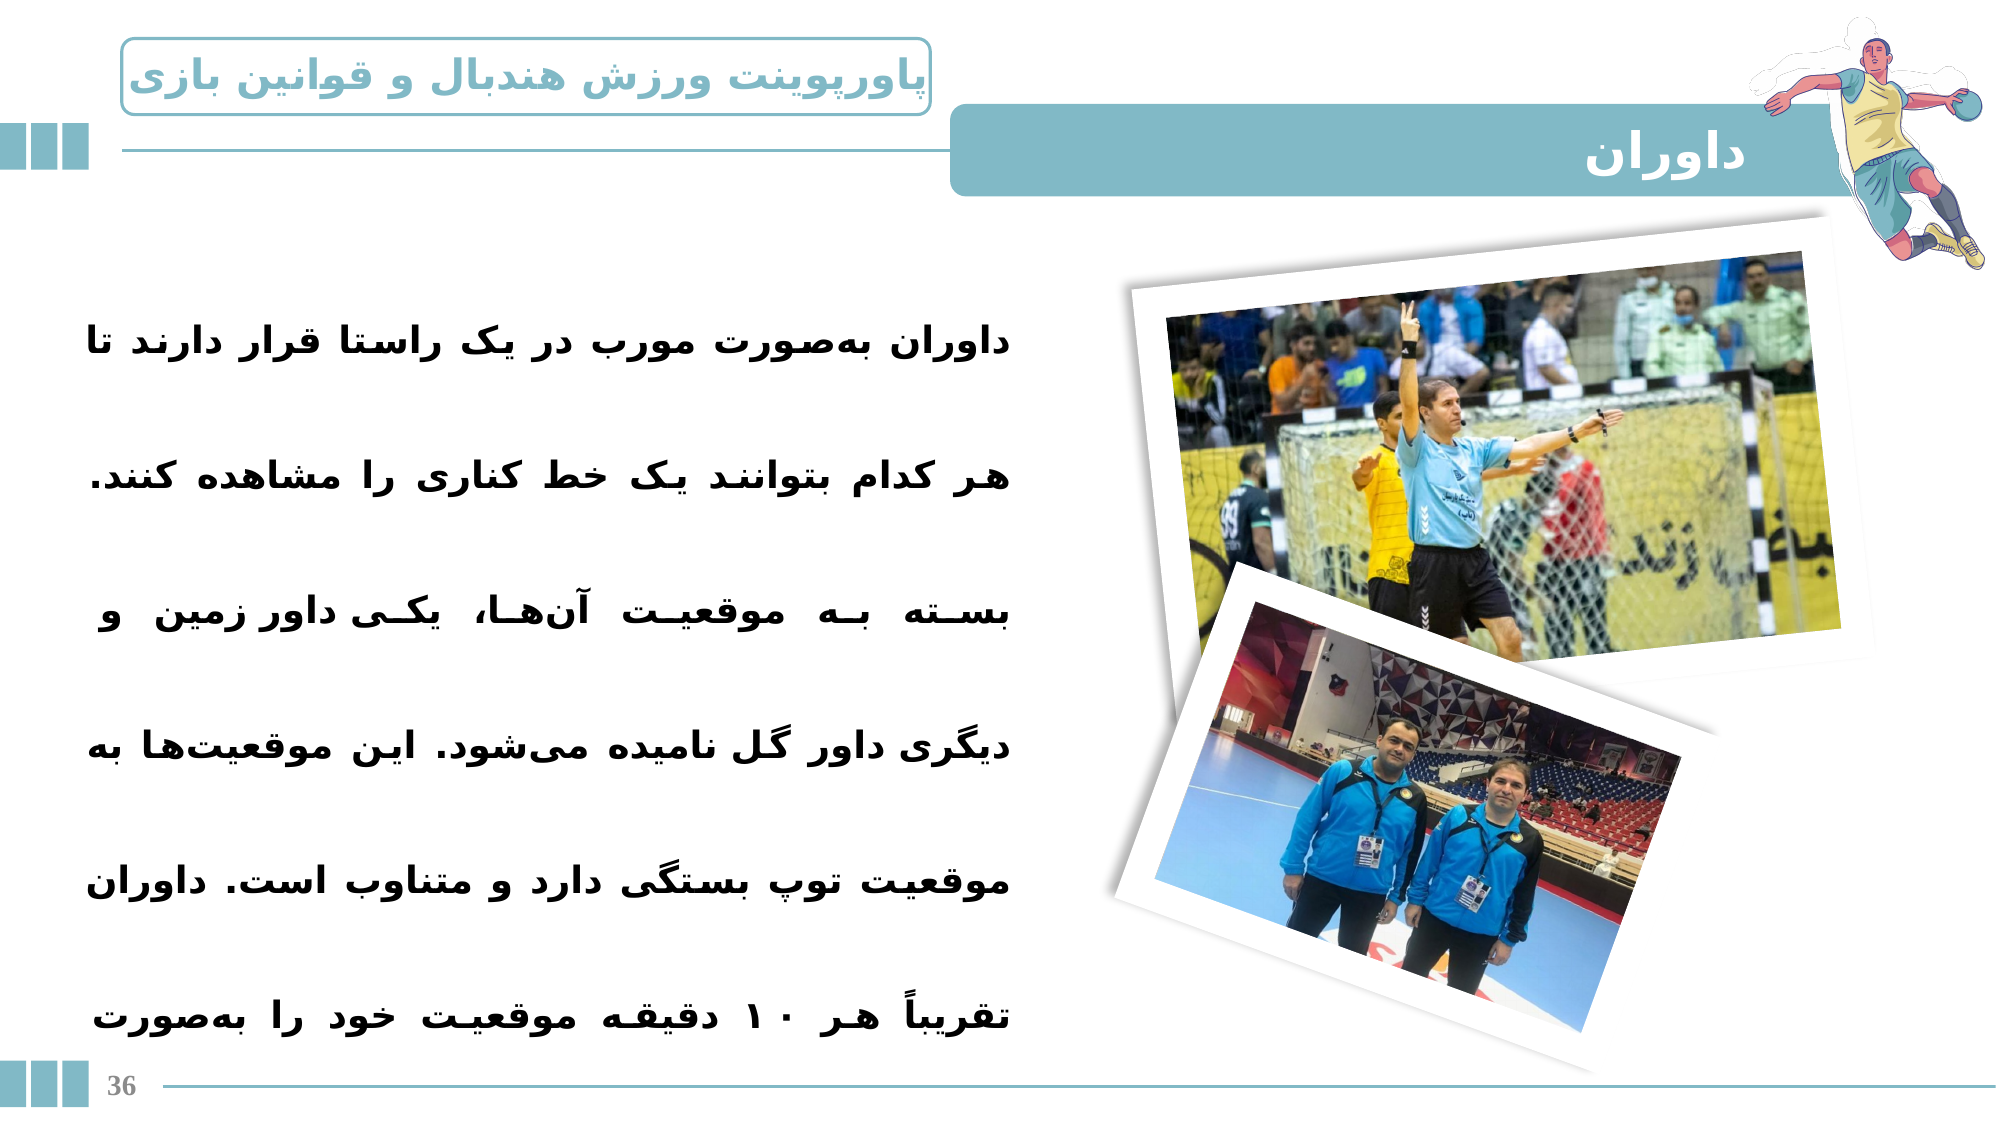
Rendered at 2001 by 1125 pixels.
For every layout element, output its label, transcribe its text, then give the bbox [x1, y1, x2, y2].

slide_number 36 [88, 1053, 156, 1114]
text_box داوران [1570, 107, 1763, 187]
text_box پاورپوینت ورزش هندبال و قوانین بازی [113, 36, 943, 105]
picture [1155, 251, 1841, 1033]
text_box داوران به‌صورت مورب در یک راستا قرار دارند تا هر کدام بتوانند یک خط کناری را مشاهده کنند. بسته به موقعیت آن‌ها، یکی داور زمین و دیگری داور گل نامیده می‌شود. این موقعیت‌ها به موقعیت توپ بستگی دارد و متناوب است. داوران تقریباً هر ۱۰ دقیقه موقعیت خود را به‌صورت فیزیکی عوض می‌کنند (تبادل طولانی) و هر پنج دقیقه یک بار تغییر سمت می‌دهند (تبادل کوتاه). [67, 218, 1026, 1125]
picture [1749, 17, 1985, 270]
